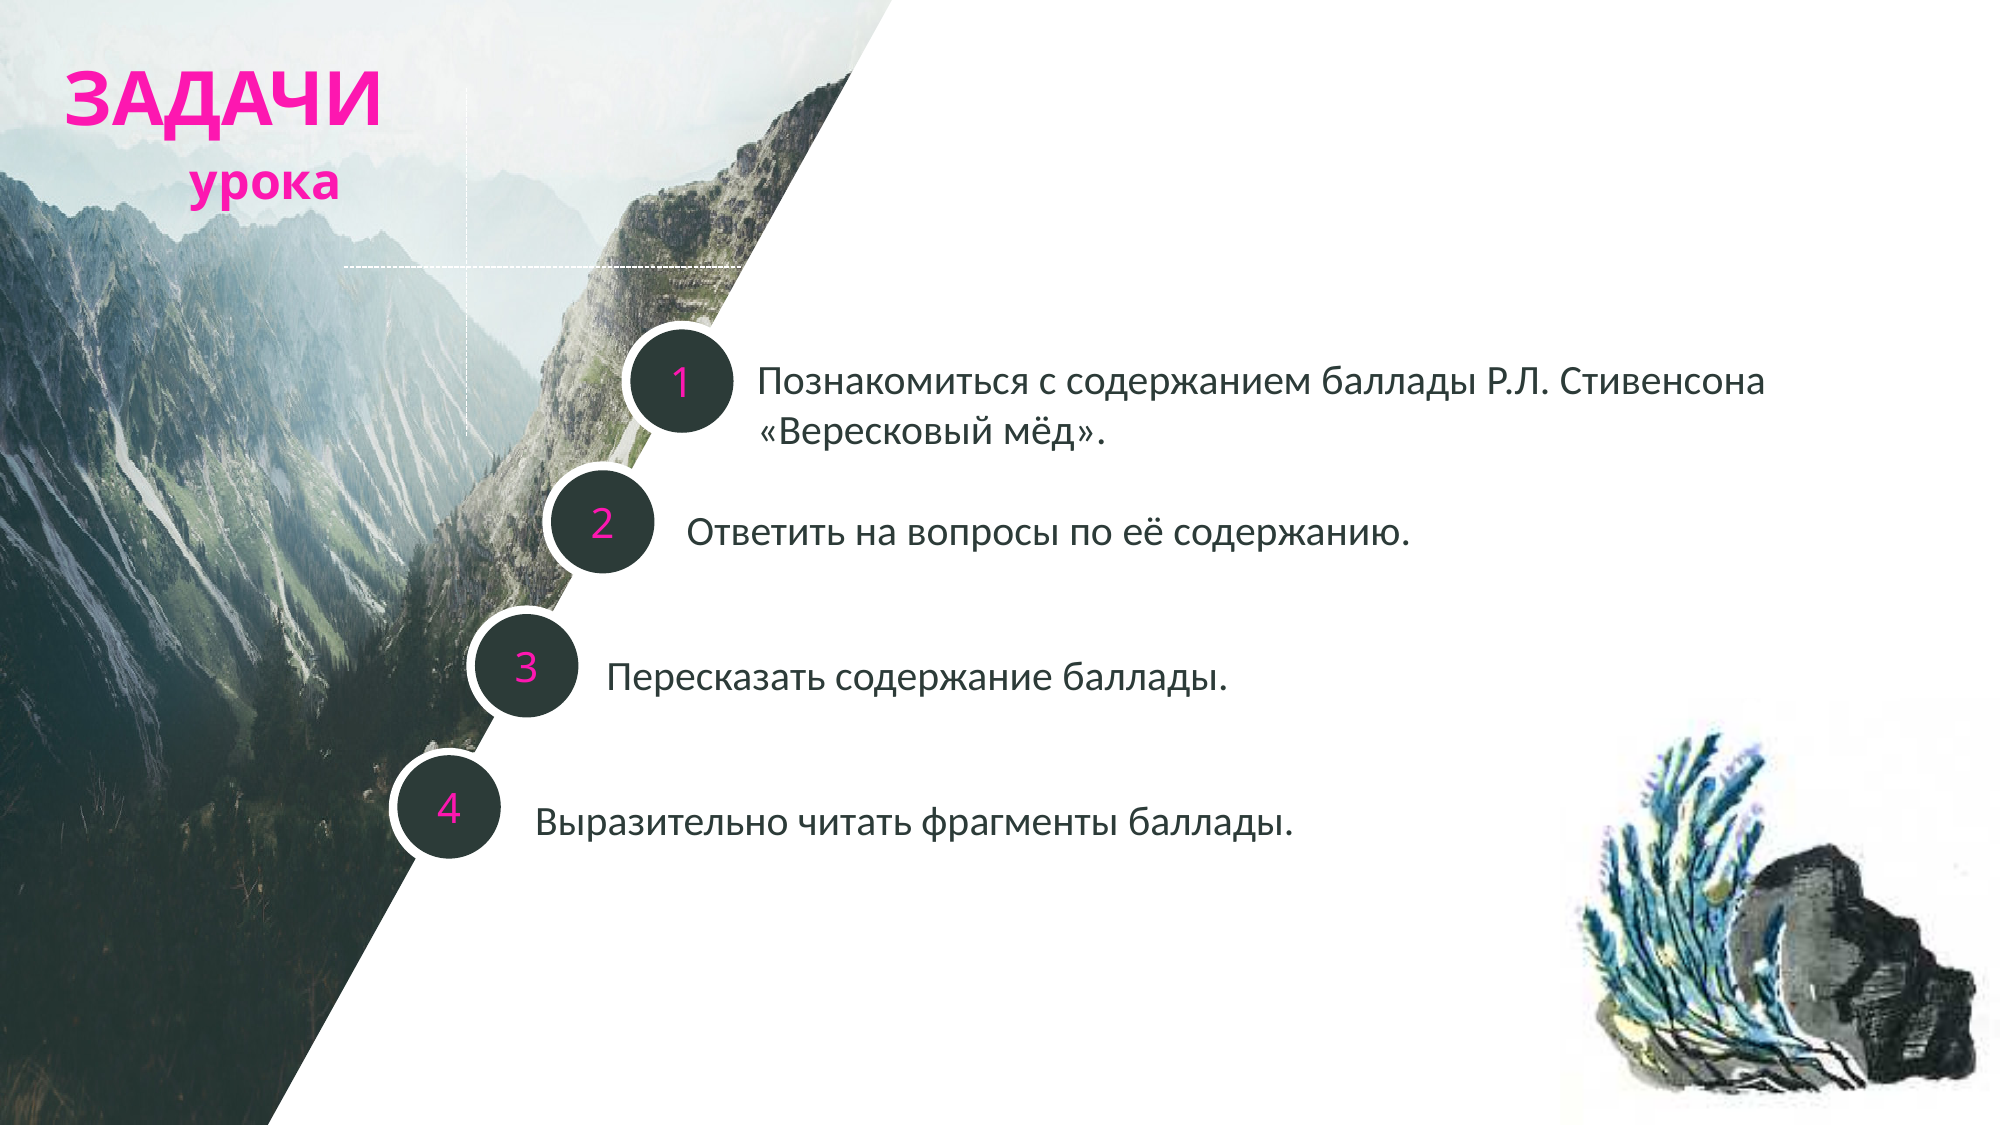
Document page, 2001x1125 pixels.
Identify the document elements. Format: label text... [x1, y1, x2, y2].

text_box урока [174, 142, 466, 217]
text_box [0, 0, 892, 1125]
text_box [621, 320, 742, 442]
text_box 3 [474, 614, 579, 718]
text_box Выразительно читать фрагменты баллады. [520, 786, 1538, 902]
text_box Ответить на вопросы по её содержанию. [671, 496, 1690, 612]
text_box 2 [551, 470, 655, 574]
text_box [388, 747, 510, 869]
text_box 4 [397, 755, 501, 859]
text_box [542, 461, 664, 583]
text_box Познакомиться с содержанием баллады Р.Л. Стивенсона «Вересковый мёд». [742, 345, 1803, 511]
text_box 1 [630, 329, 734, 433]
text_box урока [467, 142, 473, 217]
text_box [466, 605, 587, 727]
picture [1560, 698, 2000, 1125]
text_box ЗАДАЧИ [49, 43, 623, 148]
text_box Пересказать содержание баллады. [591, 641, 1609, 757]
